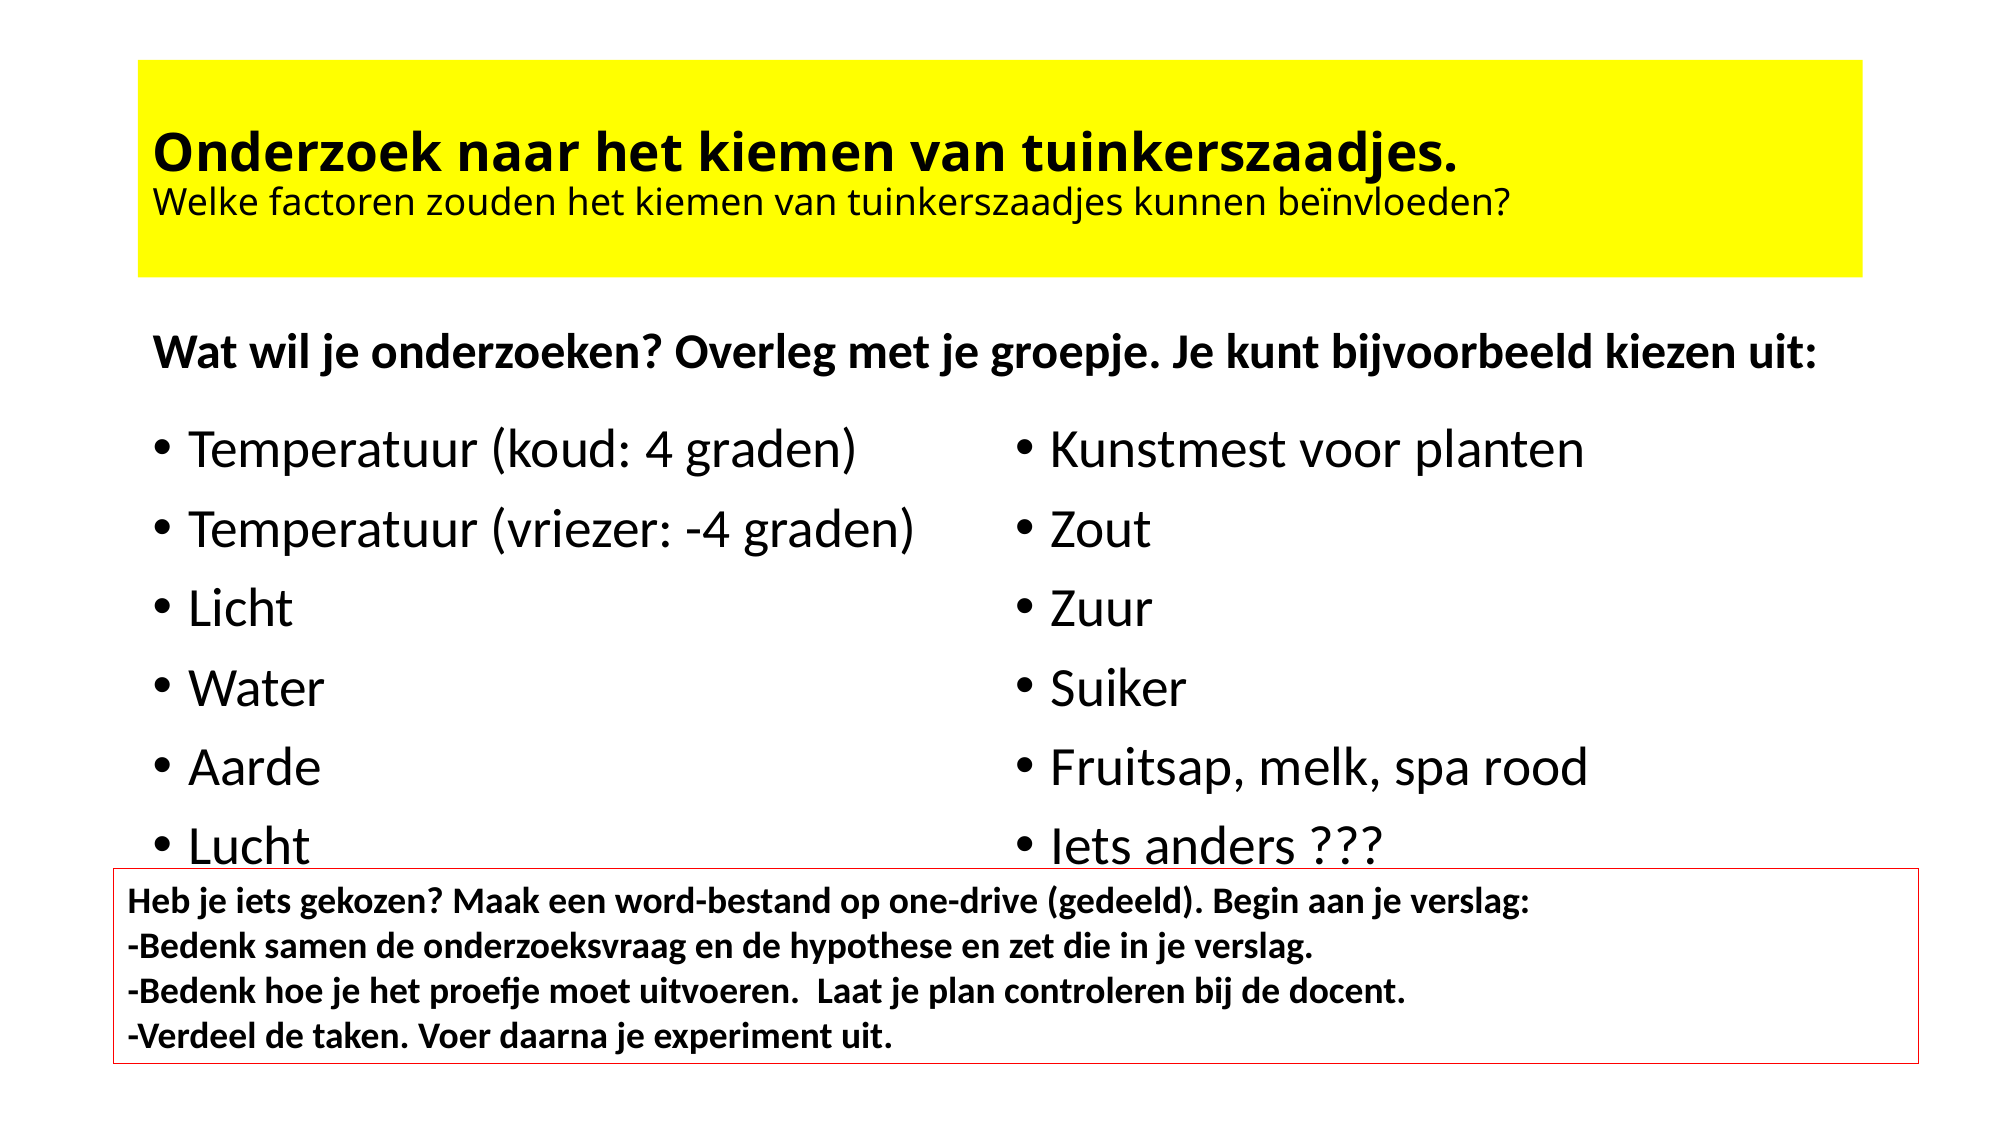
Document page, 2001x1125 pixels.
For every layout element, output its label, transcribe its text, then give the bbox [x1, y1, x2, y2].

list Kunstmest voor planten Zout Zuur Suiker Fruitsap, melk, spa rood Iets anders ??? [1000, 412, 1851, 868]
list Wat wil je onderzoeken? Overleg met je groepje. Je kunt bijvoorbeeld kiezen uit: [137, 275, 1863, 387]
title Onderzoek naar het kiemen van tuinkerszaadjes. Welke factoren zouden het kiemen van tuinkerszaadjes kunnen beïnvloeden? [137, 59, 1863, 275]
text_box Heb je iets gekozen? Maak een word-bestand op one-drive (gedeeld). Begin aan je verslag: -Bedenk samen de onderzoeksvraag en de hypothese en zet die in je verslag. -Bedenk hoe je het proefje moet uitvoeren. Laat je plan controleren bij de docent. -Verdeel de taken. Voer daarna je experiment uit. [113, 868, 1919, 1064]
list Temperatuur (koud: 4 graden) Temperatuur (vriezer: -4 graden) Licht Water Aarde Lucht [137, 412, 984, 868]
